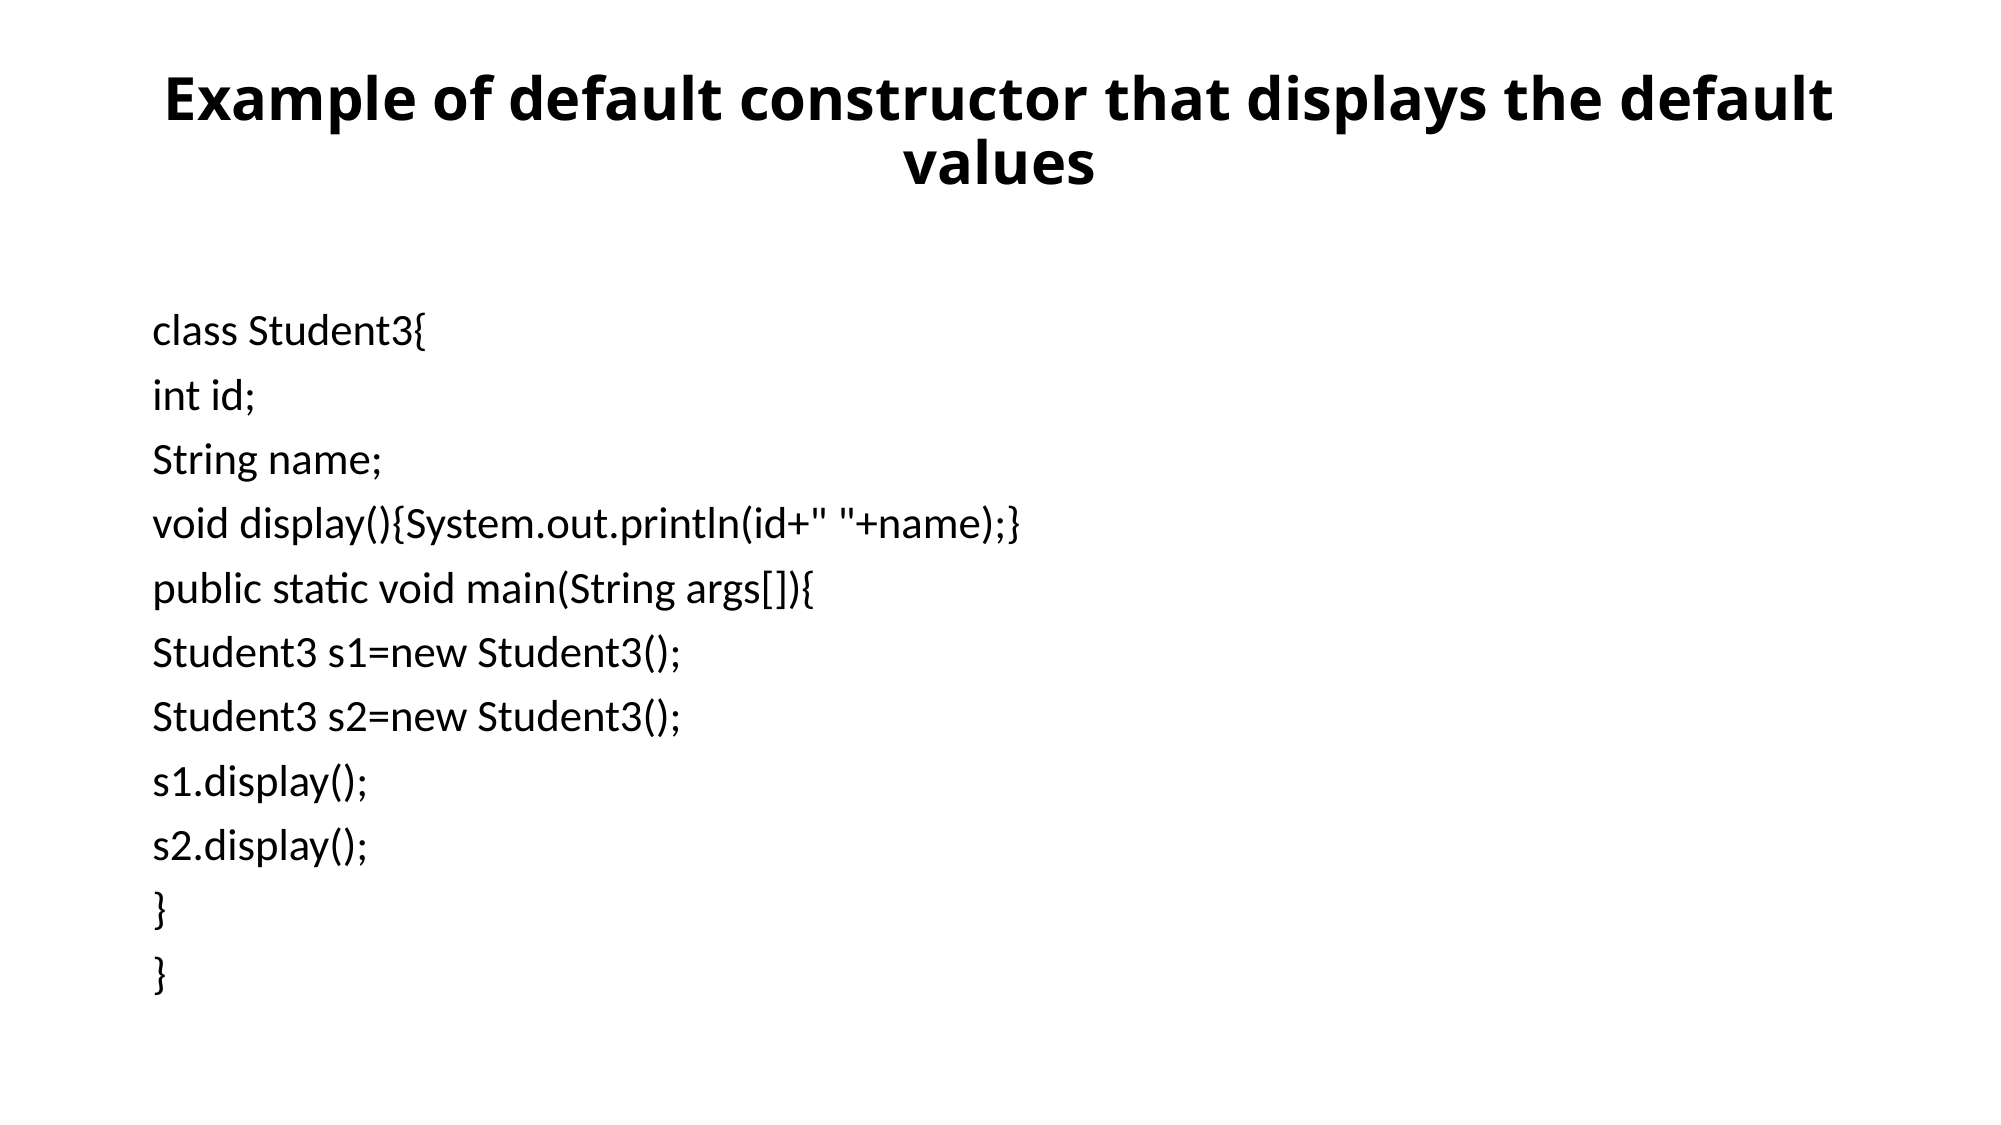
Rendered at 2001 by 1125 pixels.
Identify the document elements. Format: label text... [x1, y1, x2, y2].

title Example of default constructor that displays the default values [137, 59, 1863, 278]
list class Student3{ int id; String name; void display(){System.out.println(id+" "+name);} public static void main(String args[]){ Student3 s1=new Student3(); Student3 s2=new Student3(); s1.display(); s2.display(); } } [137, 299, 1863, 1014]
